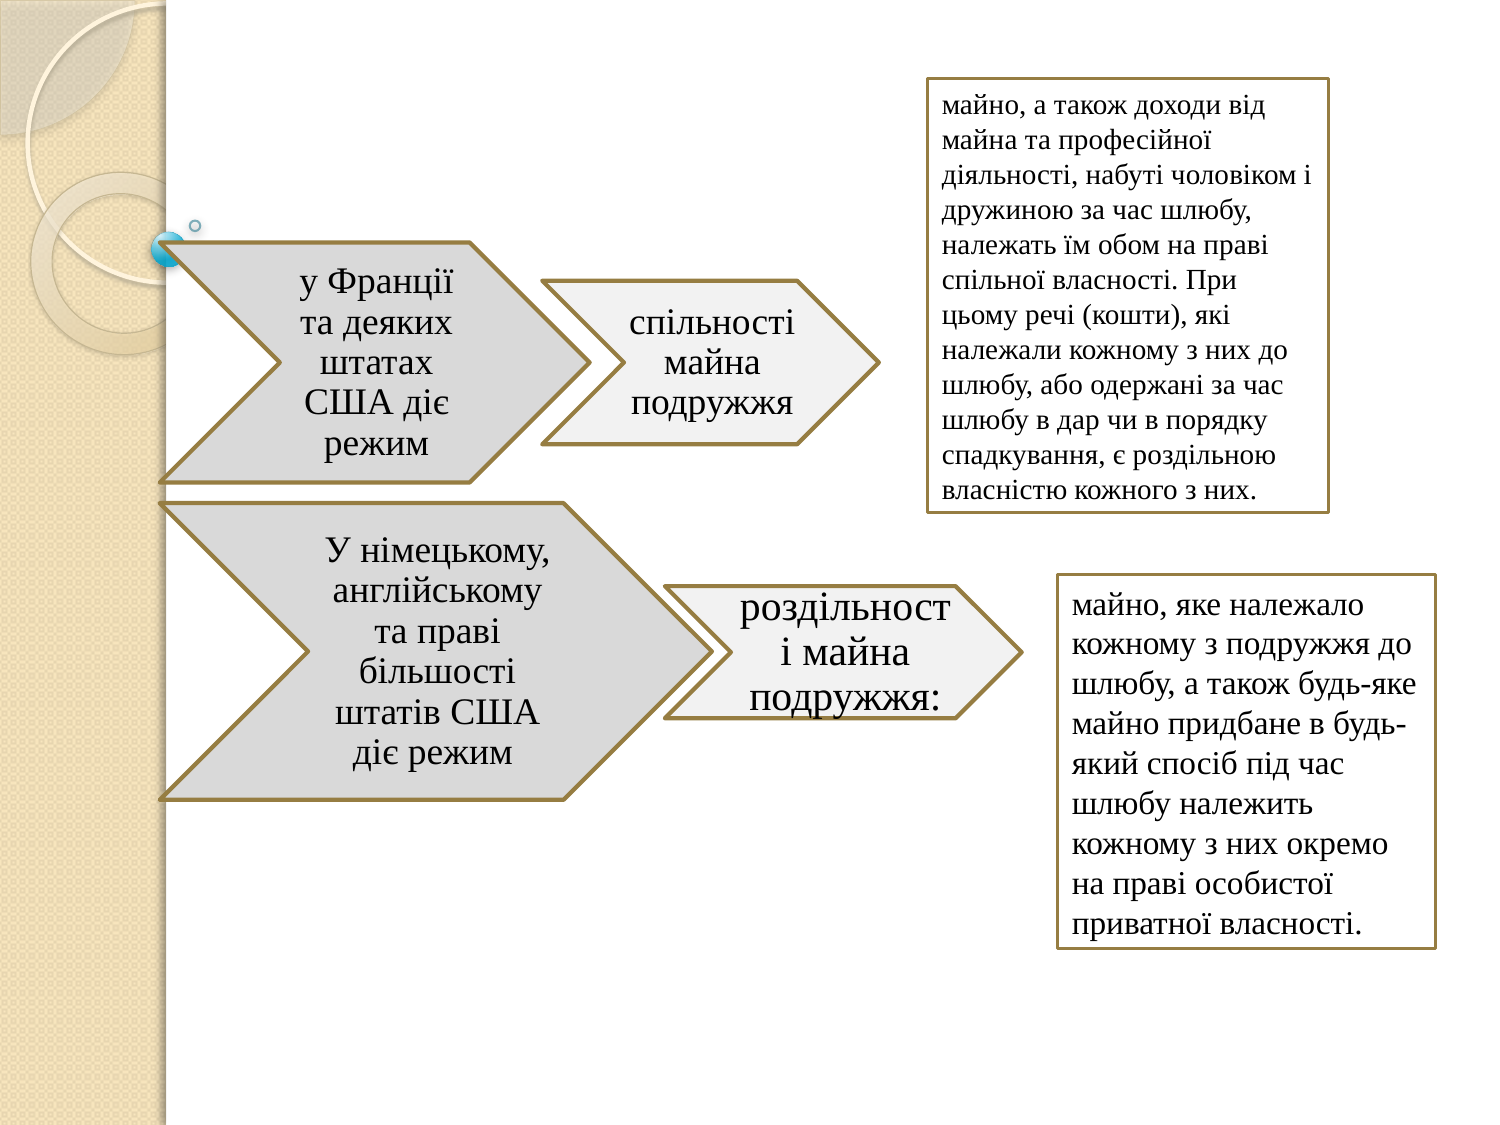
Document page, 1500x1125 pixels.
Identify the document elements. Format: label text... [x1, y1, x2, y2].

text_box майно, а також доходи від майна та професійної діяльності, набуті чоловіком і дружиною за час шлюбу, належать їм обом на праві спільної власності. При цьому речі (кошти), які належали кожному з них до шлюбу, або одержані за час шлюбу в дар чи в порядку спадкування, є роздільною власністю кожного з них. [1029, 78, 1329, 513]
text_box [159, 42, 1022, 1000]
text_box майно, яке належало кожному з подружжя до шлюбу, а також будь-яке майно придбане в будь-який спосіб під час шлюбу належить кожному з них окремо на праві особистої приватної власності. [1057, 574, 1436, 949]
